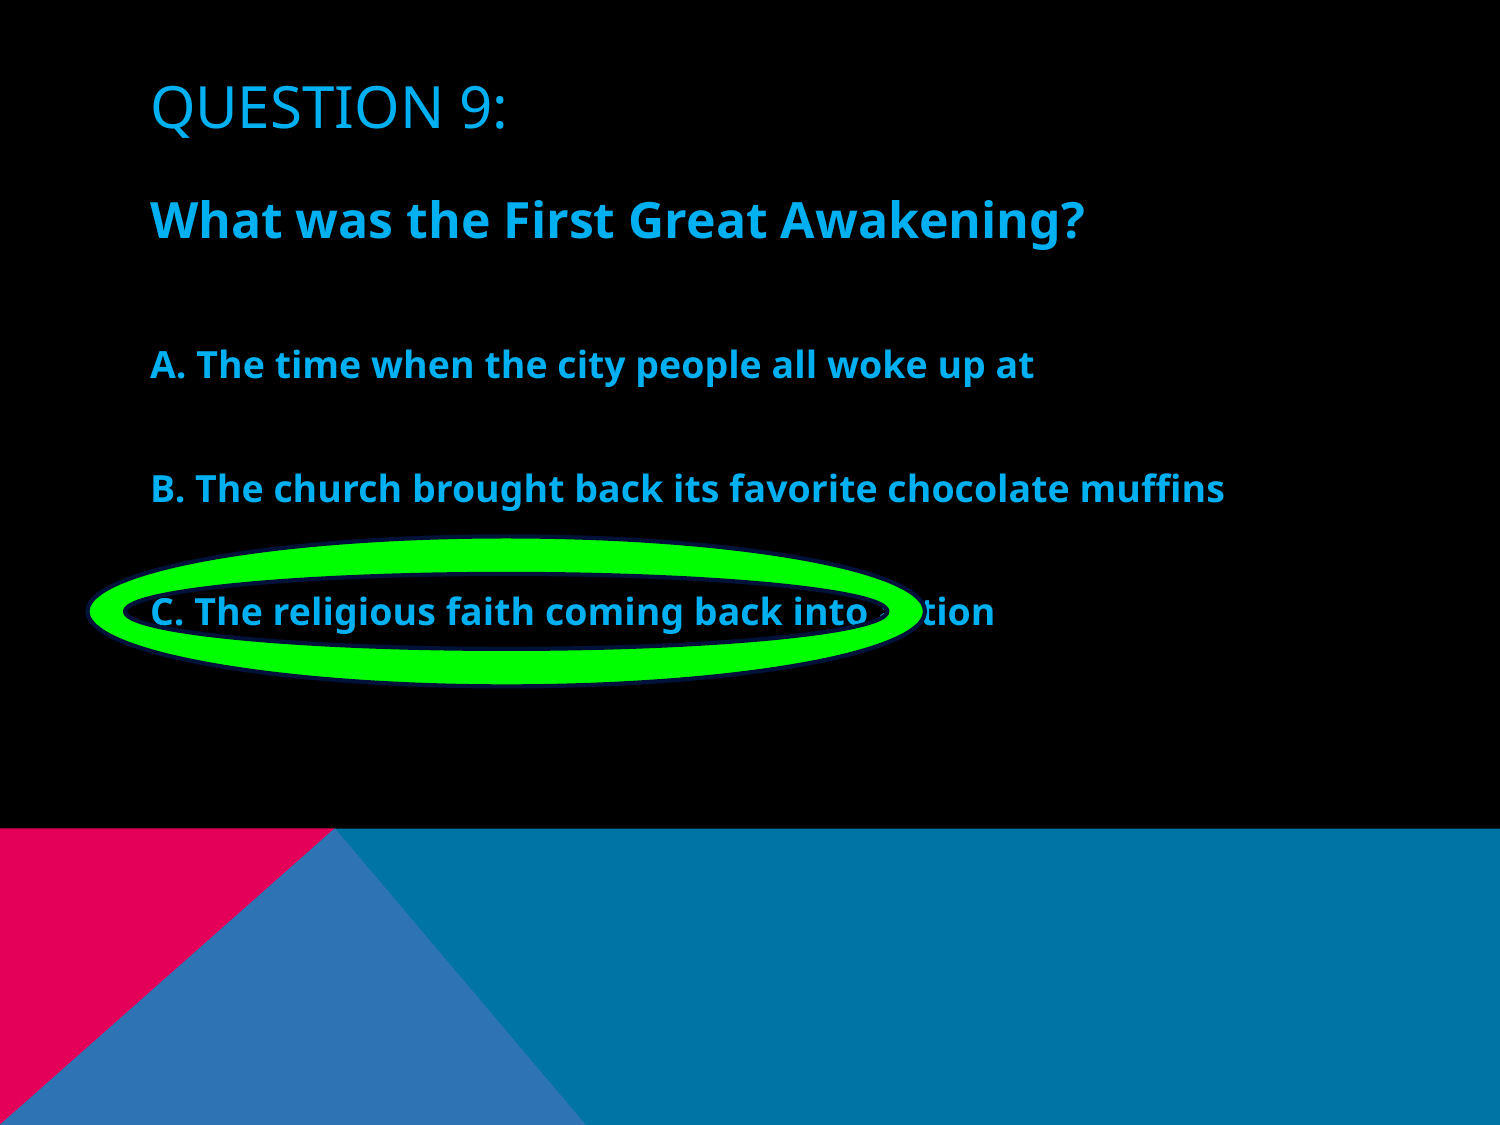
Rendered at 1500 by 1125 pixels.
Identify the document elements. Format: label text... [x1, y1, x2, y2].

text_box [85, 534, 928, 689]
list What was the First Great Awakening? A. The time when the city people all woke up at B. The church brought back its favorite chocolate muffins C. The religious faith coming back into action [135, 180, 1369, 768]
title Question 9: [135, 60, 1369, 150]
